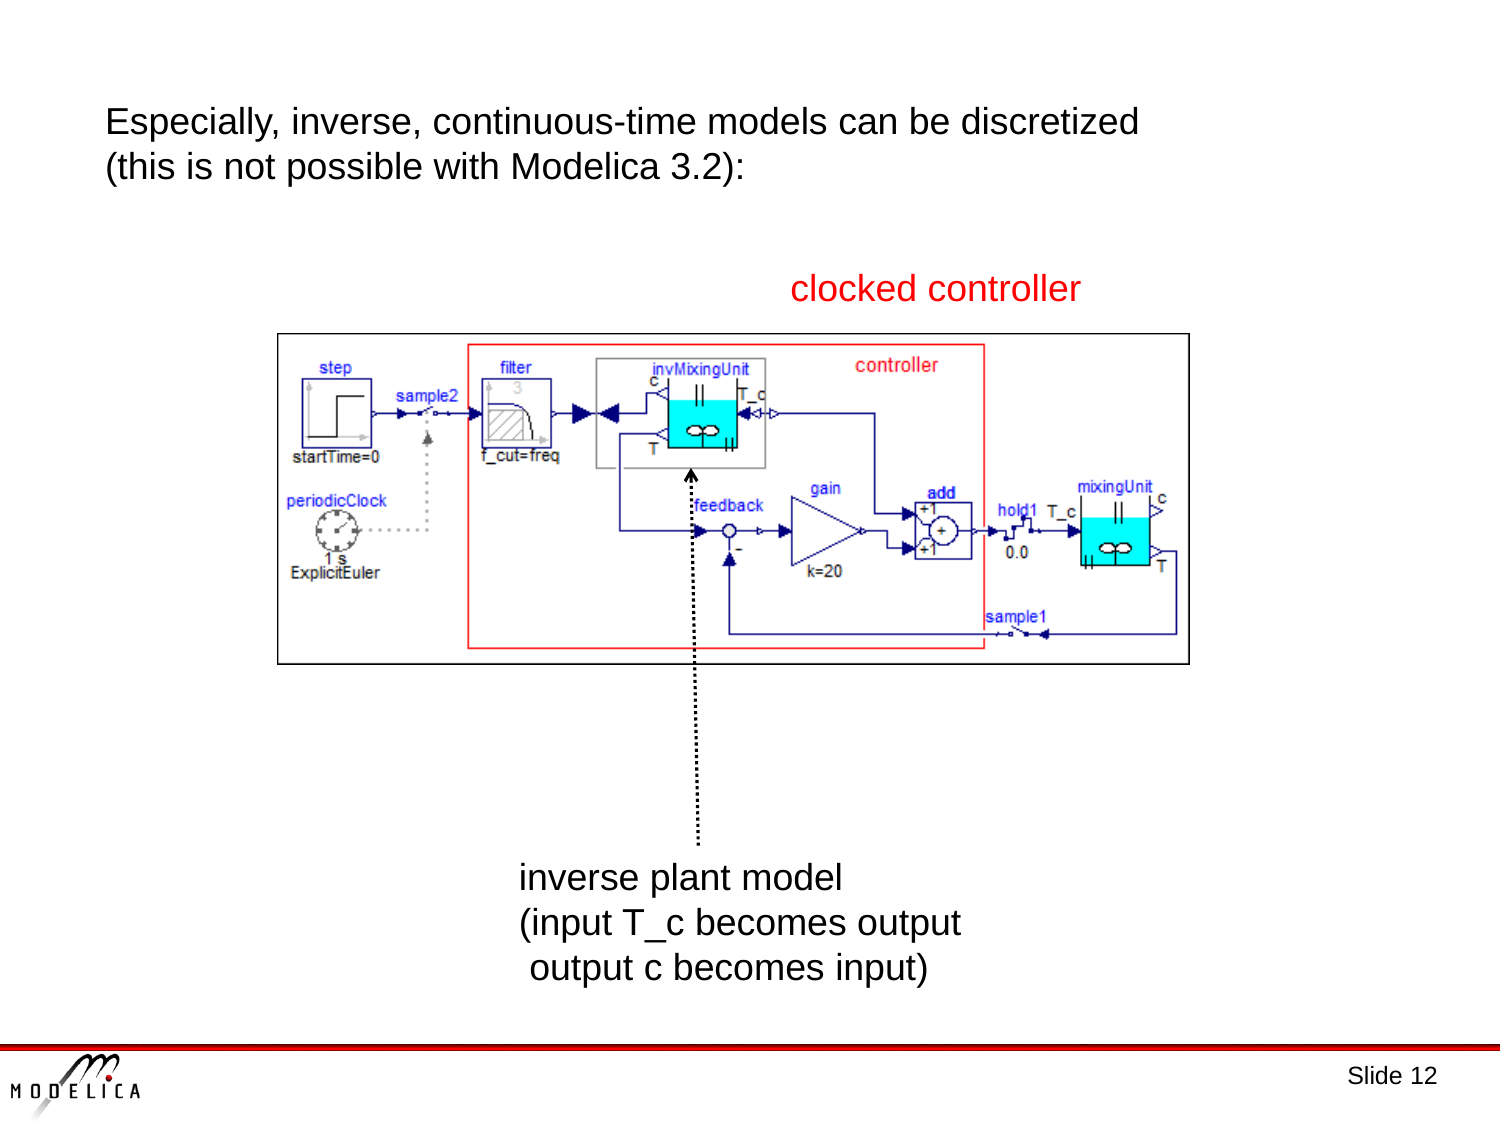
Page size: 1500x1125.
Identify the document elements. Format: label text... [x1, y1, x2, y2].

text_box Especially, inverse, continuous-time models can be discretized (this is not possible with Modelica 3.2): [90, 89, 1155, 195]
picture [277, 332, 1191, 665]
text_box inverse plant model (input T_c becomes output output c becomes input) [504, 845, 977, 996]
text_box clocked controller [775, 256, 1097, 317]
picture [0, 1044, 1500, 1125]
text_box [690, 467, 699, 846]
